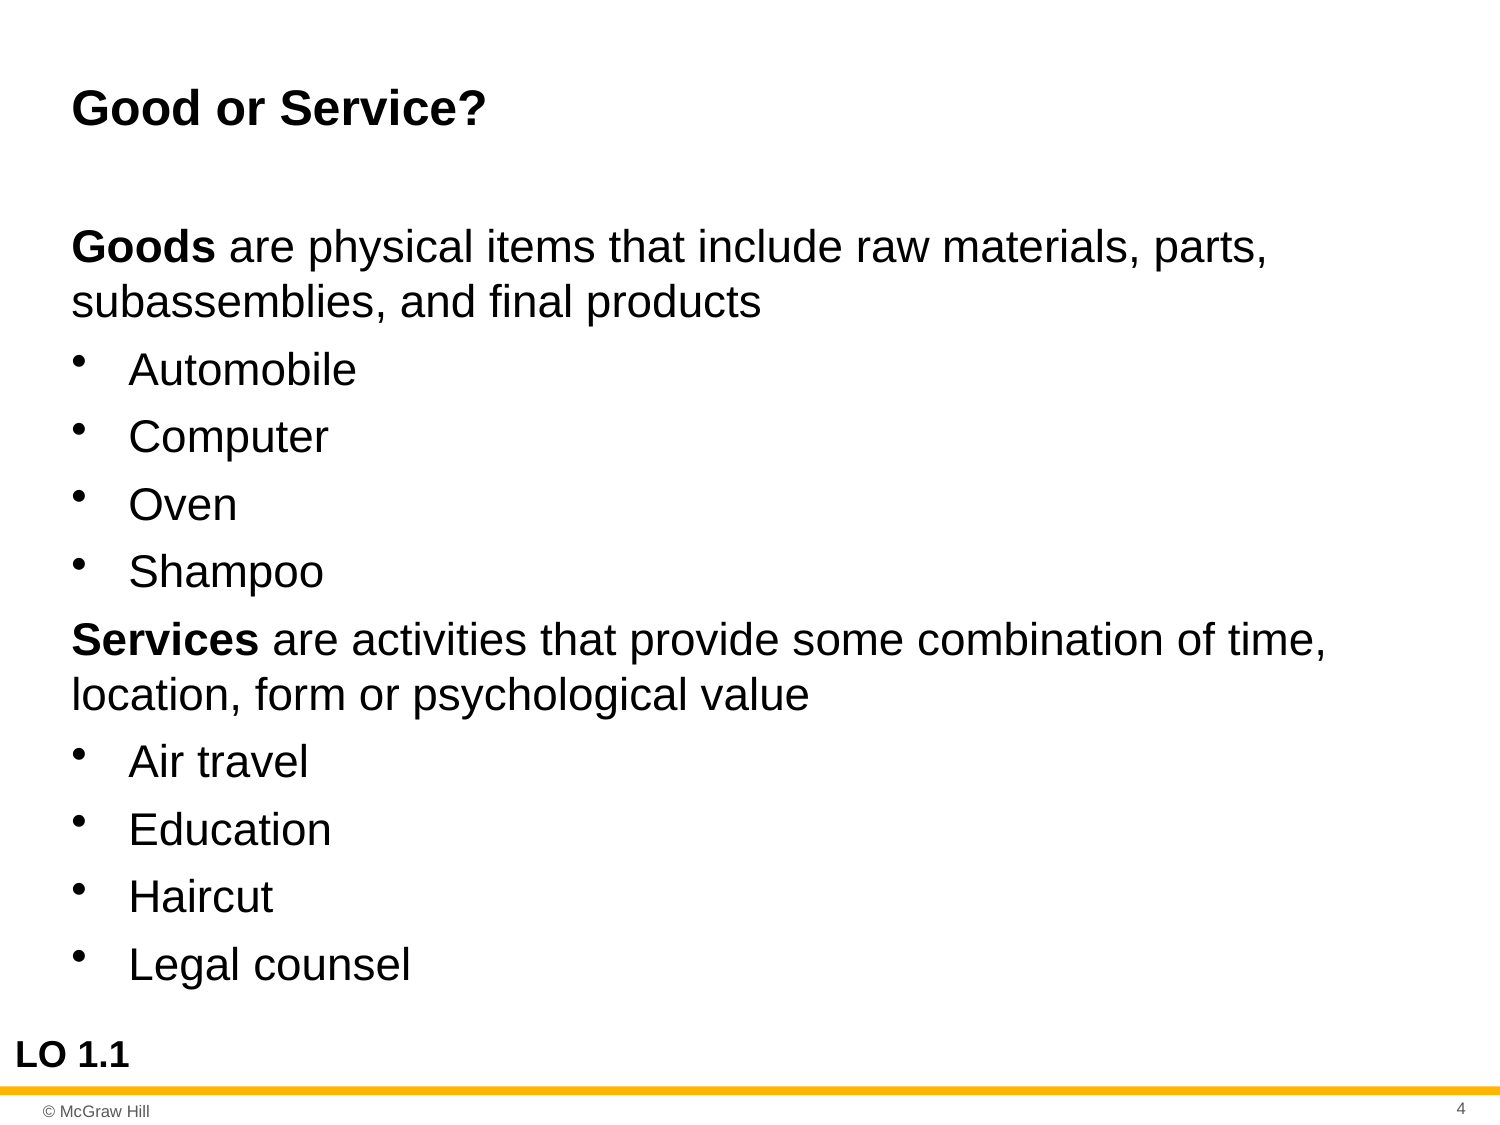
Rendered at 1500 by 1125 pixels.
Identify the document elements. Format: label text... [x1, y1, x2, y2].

title Good or Service? [56, 50, 1444, 162]
list LO 1.1 [0, 1022, 197, 1085]
list Goods are physical items that include raw materials, parts, subassemblies, and final products Automobile Computer Oven Shampoo Services are activities that provide some combination of time, location, form or psychological value Air travel Education Haircut Legal counsel [56, 209, 1444, 1020]
